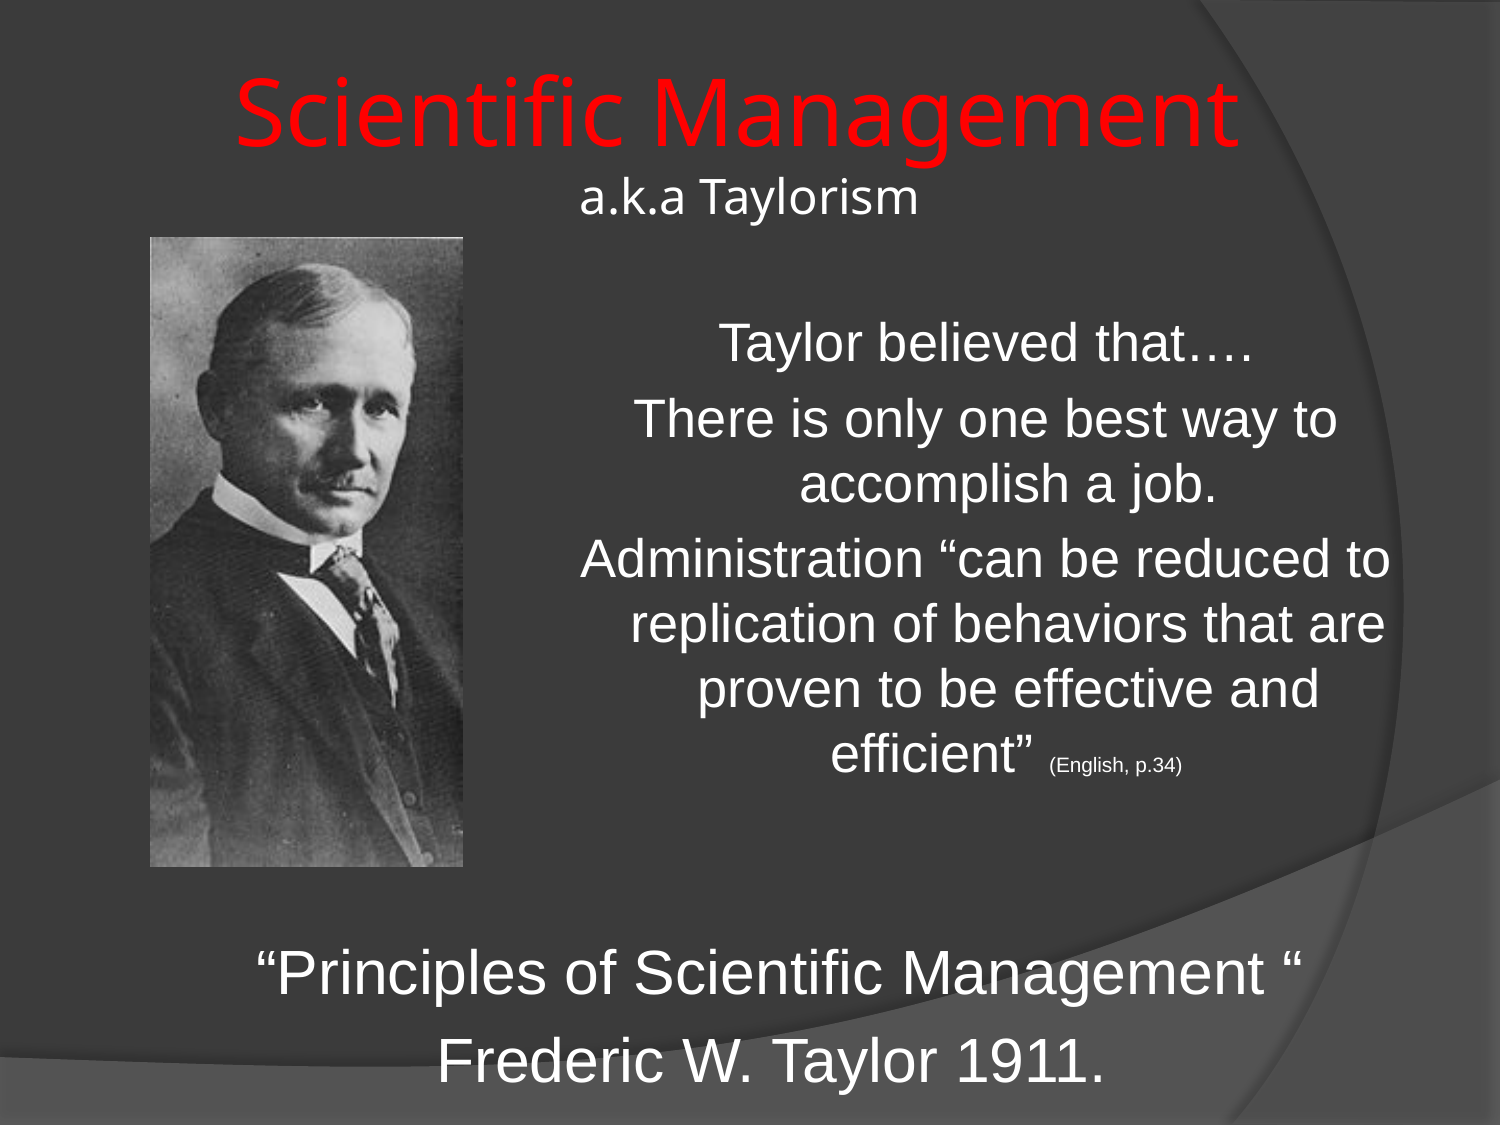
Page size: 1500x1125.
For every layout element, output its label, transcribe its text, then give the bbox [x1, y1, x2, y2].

list “Principles of Scientific Management “ Frederic W. Taylor 1911. [112, 924, 1425, 1125]
title Scientific Management a.k.a Taylorism [0, 45, 1500, 233]
picture [149, 237, 463, 867]
text_box Taylor believed that…. There is only one best way to accomplish a job. Administration “can be reduced to replication of behaviors that are proven to be effective and efficient” (English, p.34) [474, 299, 1425, 791]
